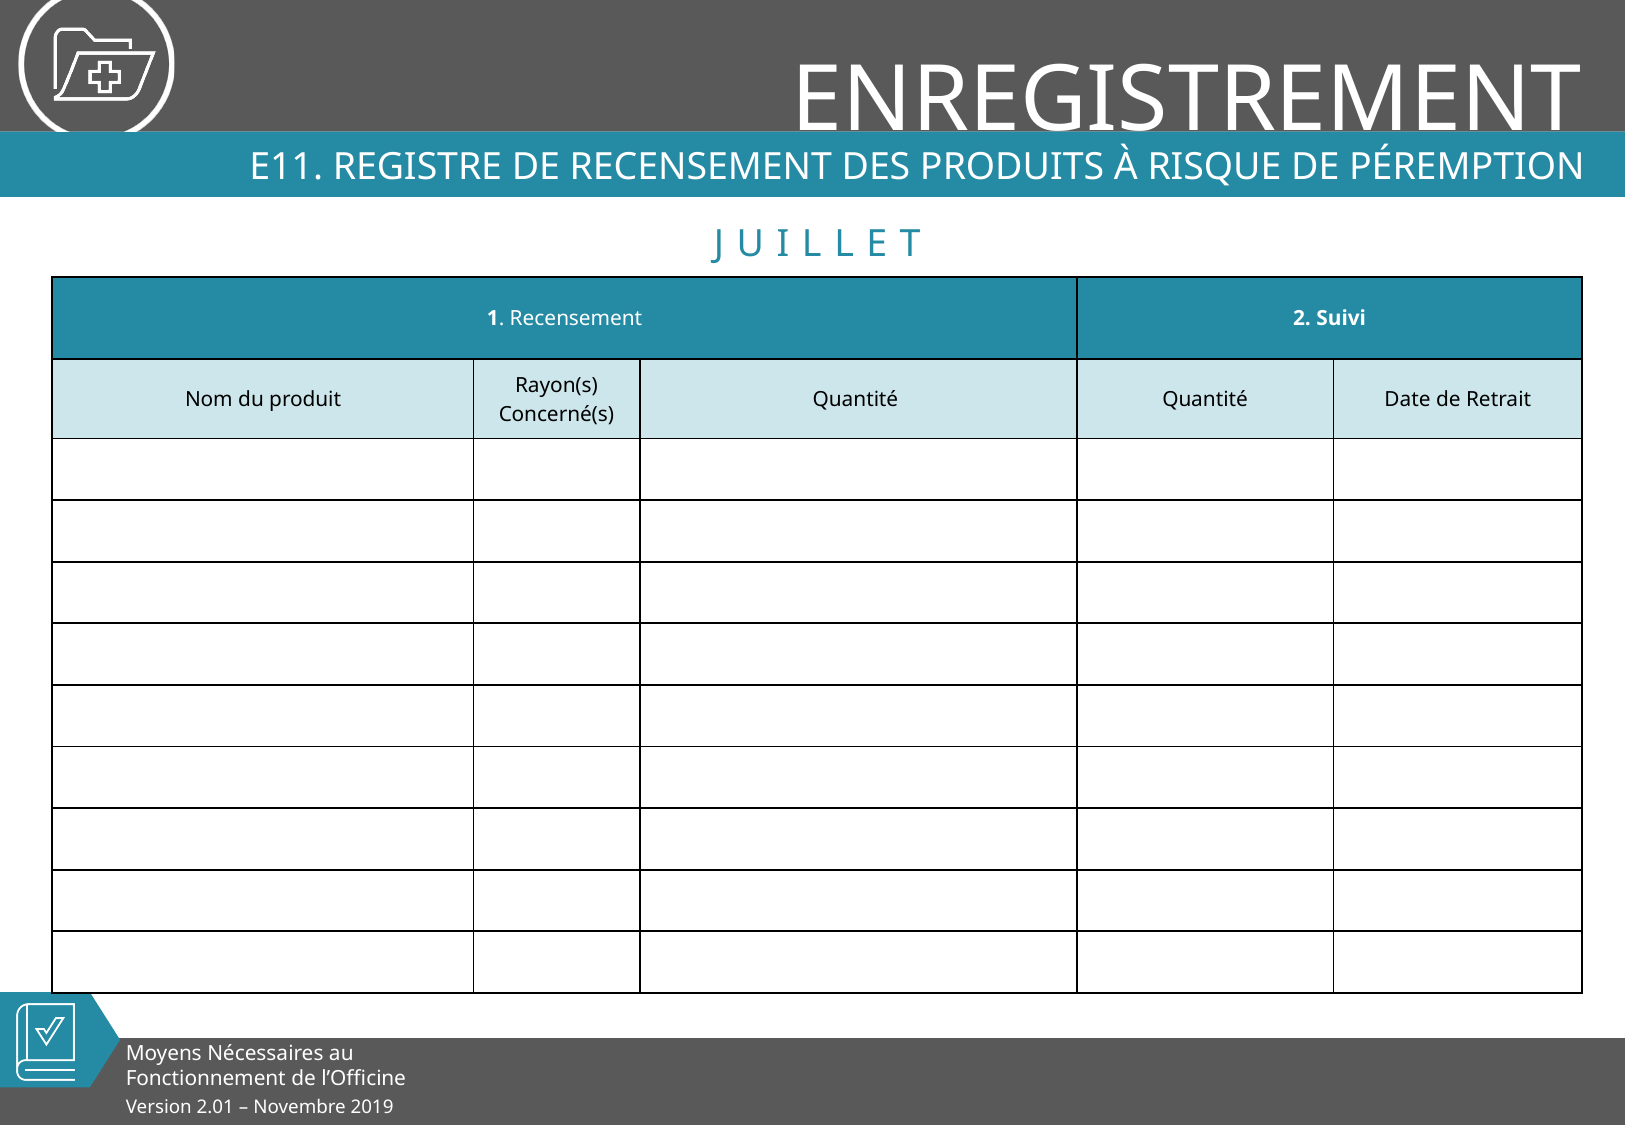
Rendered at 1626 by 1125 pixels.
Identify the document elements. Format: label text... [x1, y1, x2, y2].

table_cell [53, 501, 473, 561]
table_cell [53, 624, 473, 684]
table_cell Rayon(s) Concerné(s) [474, 360, 639, 438]
picture [16, 1003, 75, 1081]
table_cell [641, 439, 1076, 499]
table_cell Nom du produit [53, 360, 473, 438]
table_cell [641, 563, 1076, 622]
table_cell [641, 809, 1076, 869]
table_cell [53, 747, 473, 807]
table_cell [474, 932, 639, 992]
table_cell Quantité [1078, 360, 1333, 438]
table_cell [1078, 563, 1333, 622]
table_cell [641, 747, 1076, 807]
table_cell [1078, 747, 1333, 807]
table_cell [641, 501, 1076, 561]
table_cell [474, 686, 639, 746]
table_cell [1334, 439, 1581, 499]
table_header 2. Suivi [1078, 278, 1581, 358]
table_cell [1078, 871, 1333, 930]
table_cell [641, 871, 1076, 930]
table_cell [1334, 563, 1581, 622]
table_header 1. Recensement [53, 278, 1076, 358]
table_cell [53, 563, 473, 622]
table_cell [1334, 686, 1581, 746]
table_cell Quantité [641, 360, 1076, 438]
text_box JUILLET [52, 211, 1583, 272]
table_cell [474, 439, 639, 499]
text_box [52, 132, 1625, 207]
table_cell [53, 809, 473, 869]
table_cell [1078, 686, 1333, 746]
table_cell [474, 624, 639, 684]
table_cell [1334, 624, 1581, 684]
table_cell [474, 871, 639, 930]
table_cell [53, 439, 473, 499]
table_cell [1334, 501, 1581, 561]
table_cell [1078, 501, 1333, 561]
table_cell [474, 501, 639, 561]
table_cell [53, 686, 473, 746]
table_cell [1078, 439, 1333, 499]
table_cell [1078, 932, 1333, 992]
table_cell [641, 686, 1076, 746]
table_cell [641, 624, 1076, 684]
table_cell [641, 932, 1076, 992]
table_cell [1078, 624, 1333, 684]
table_cell [1078, 809, 1333, 869]
picture [18, 0, 175, 132]
table_cell [53, 932, 473, 992]
table_cell [1334, 747, 1581, 807]
table_cell [474, 747, 639, 807]
table_cell [1334, 871, 1581, 930]
table_cell [474, 563, 639, 622]
table_cell [53, 871, 473, 930]
table_cell [1334, 809, 1581, 869]
table_cell Date de Retrait [1334, 360, 1581, 438]
table_cell [1334, 932, 1581, 992]
table_cell [474, 809, 639, 869]
title E11. Registre de recensement des produits à risque de péremption [42, 139, 1601, 196]
